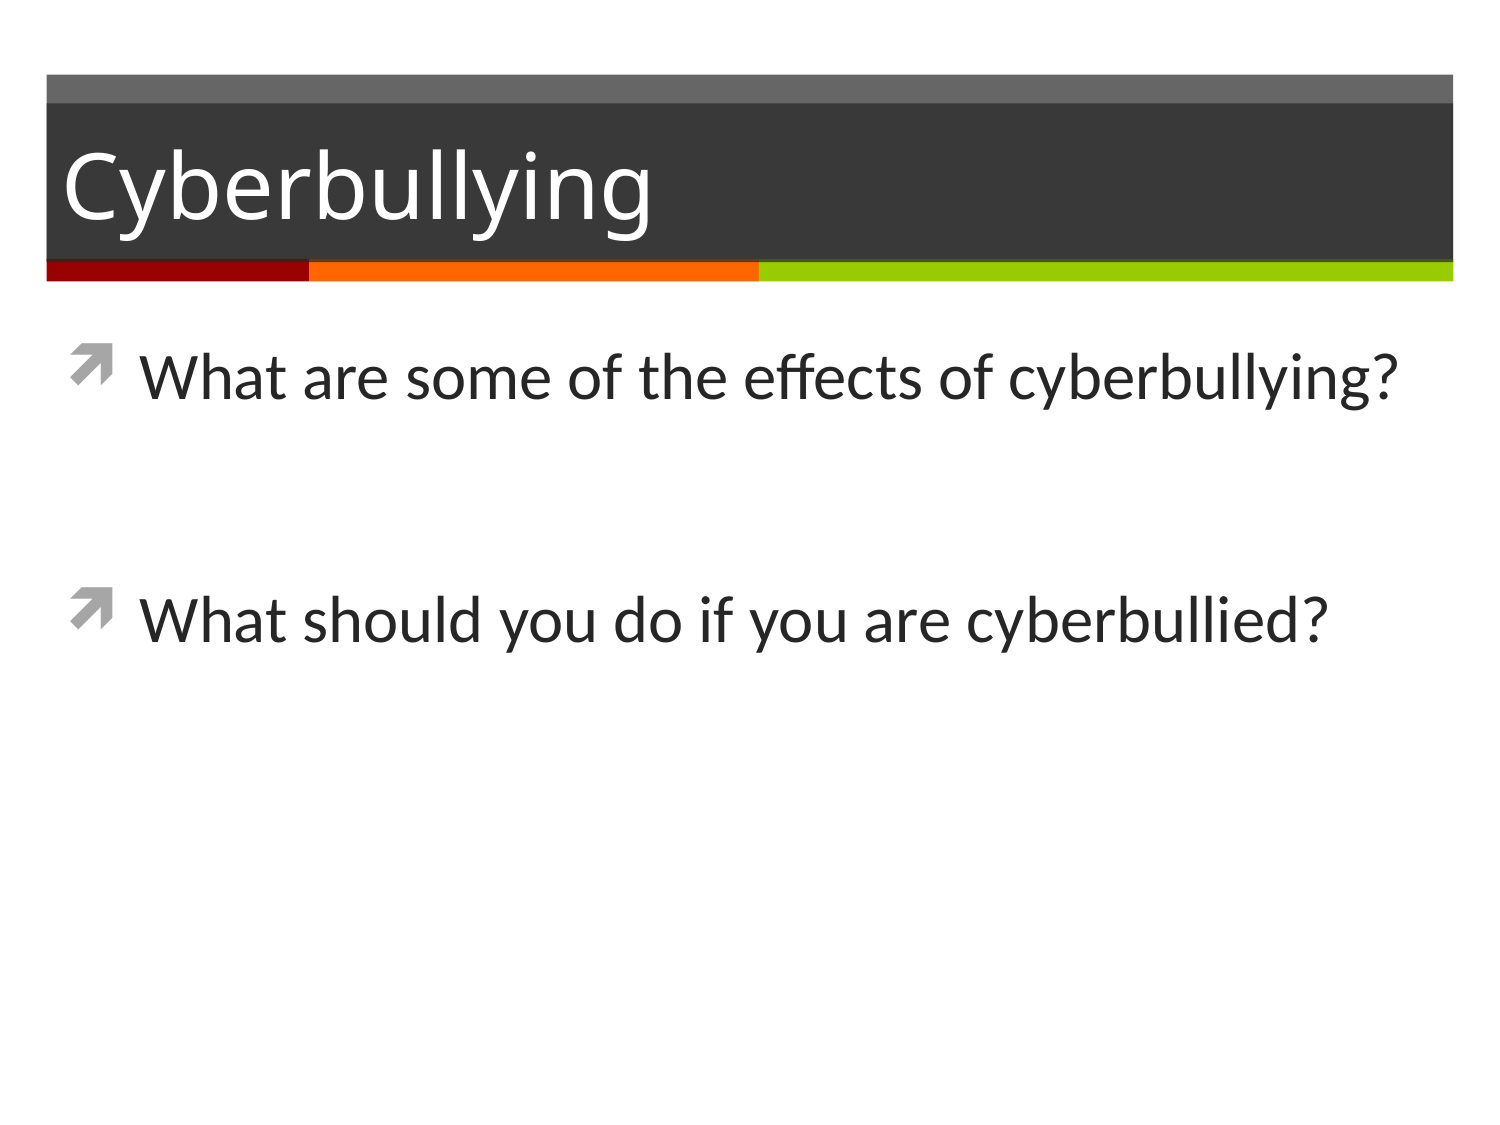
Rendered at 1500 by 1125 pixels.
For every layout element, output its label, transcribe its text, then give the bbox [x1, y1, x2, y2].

list What are some of the effects of cyberbullying? What should you do if you are cyberbullied? [50, 324, 1438, 980]
title Cyberbullying [46, 103, 1454, 263]
